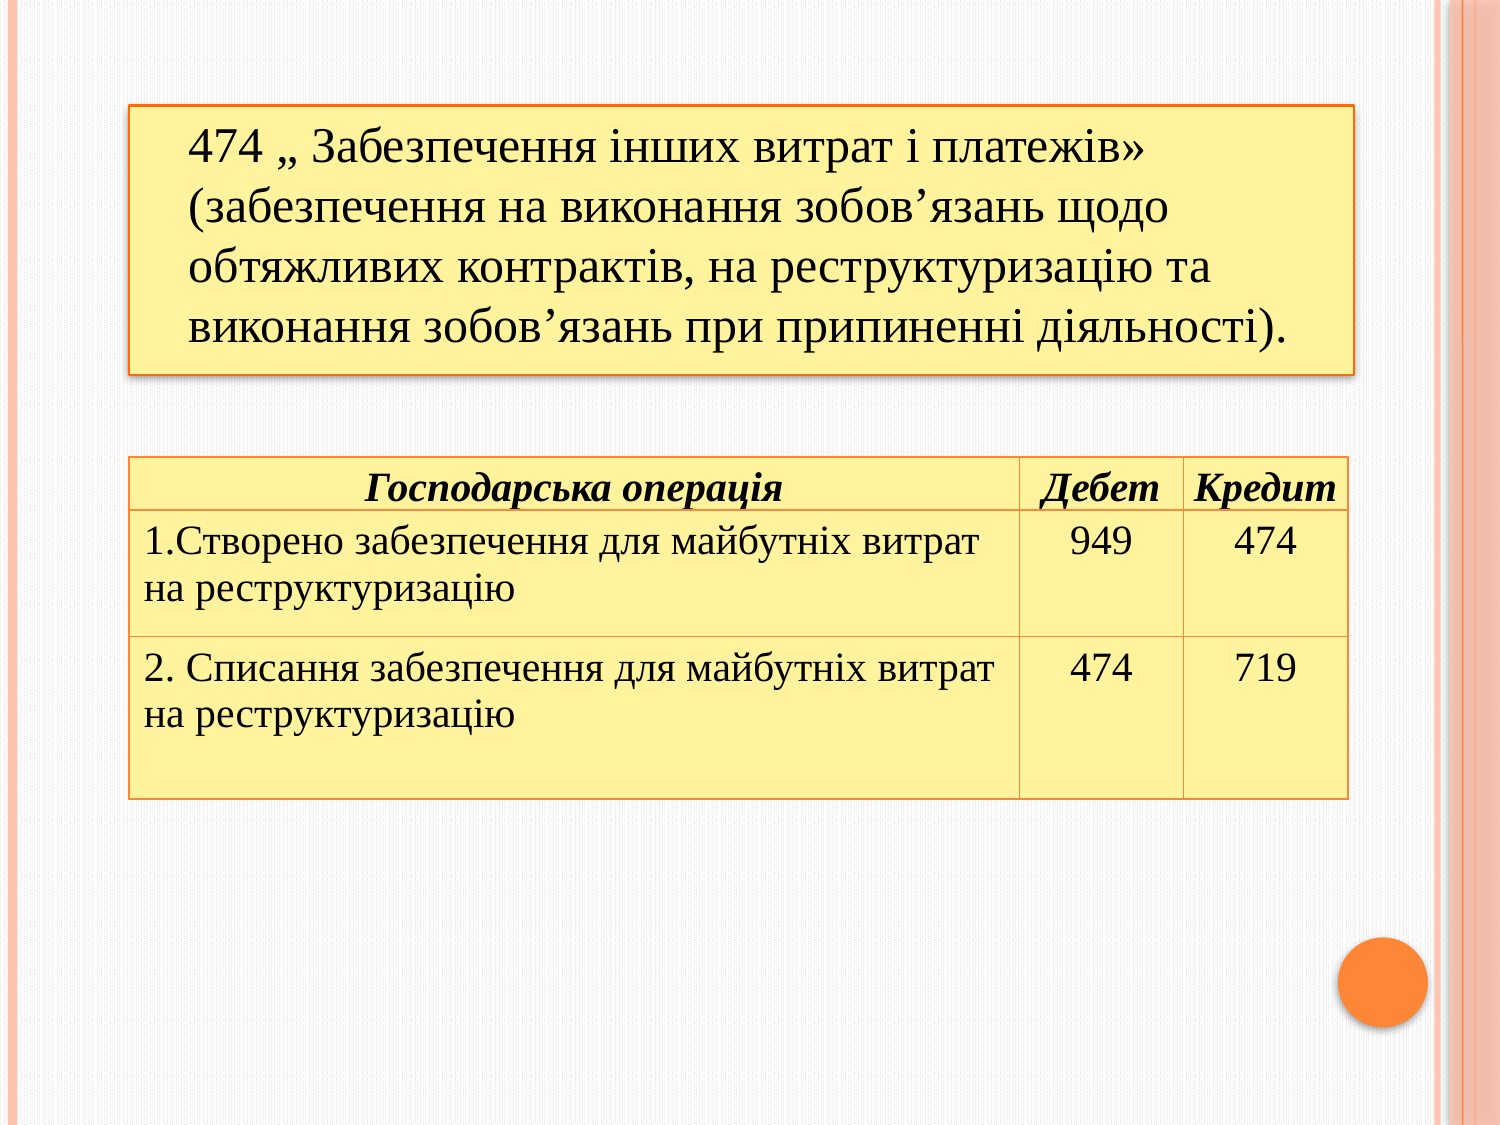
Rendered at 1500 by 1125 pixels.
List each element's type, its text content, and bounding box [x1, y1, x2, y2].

table_cell 474 [1184, 511, 1347, 636]
table_header Кредит [1184, 458, 1347, 509]
table_cell 2. Списання забезпечення для майбутніх витрат на реструктуризацію [130, 637, 1019, 798]
table_cell 719 [1184, 637, 1347, 798]
table_cell 474 [1020, 637, 1183, 798]
table_cell 1.Створено забезпечення для майбутніх витрат на реструктуризацію [130, 511, 1019, 636]
table_header Господарська операція [130, 458, 1019, 509]
table_cell 949 [1020, 511, 1183, 636]
table_header Дебет [1020, 458, 1183, 509]
list 474 „ Забезпечення інших витрат і платежів» (забезпечення на виконання зобов’язань щодо обтяжливих контрактів, на реструктуризацію та виконання зобов’язань при припиненні діяльності). [128, 104, 1355, 376]
